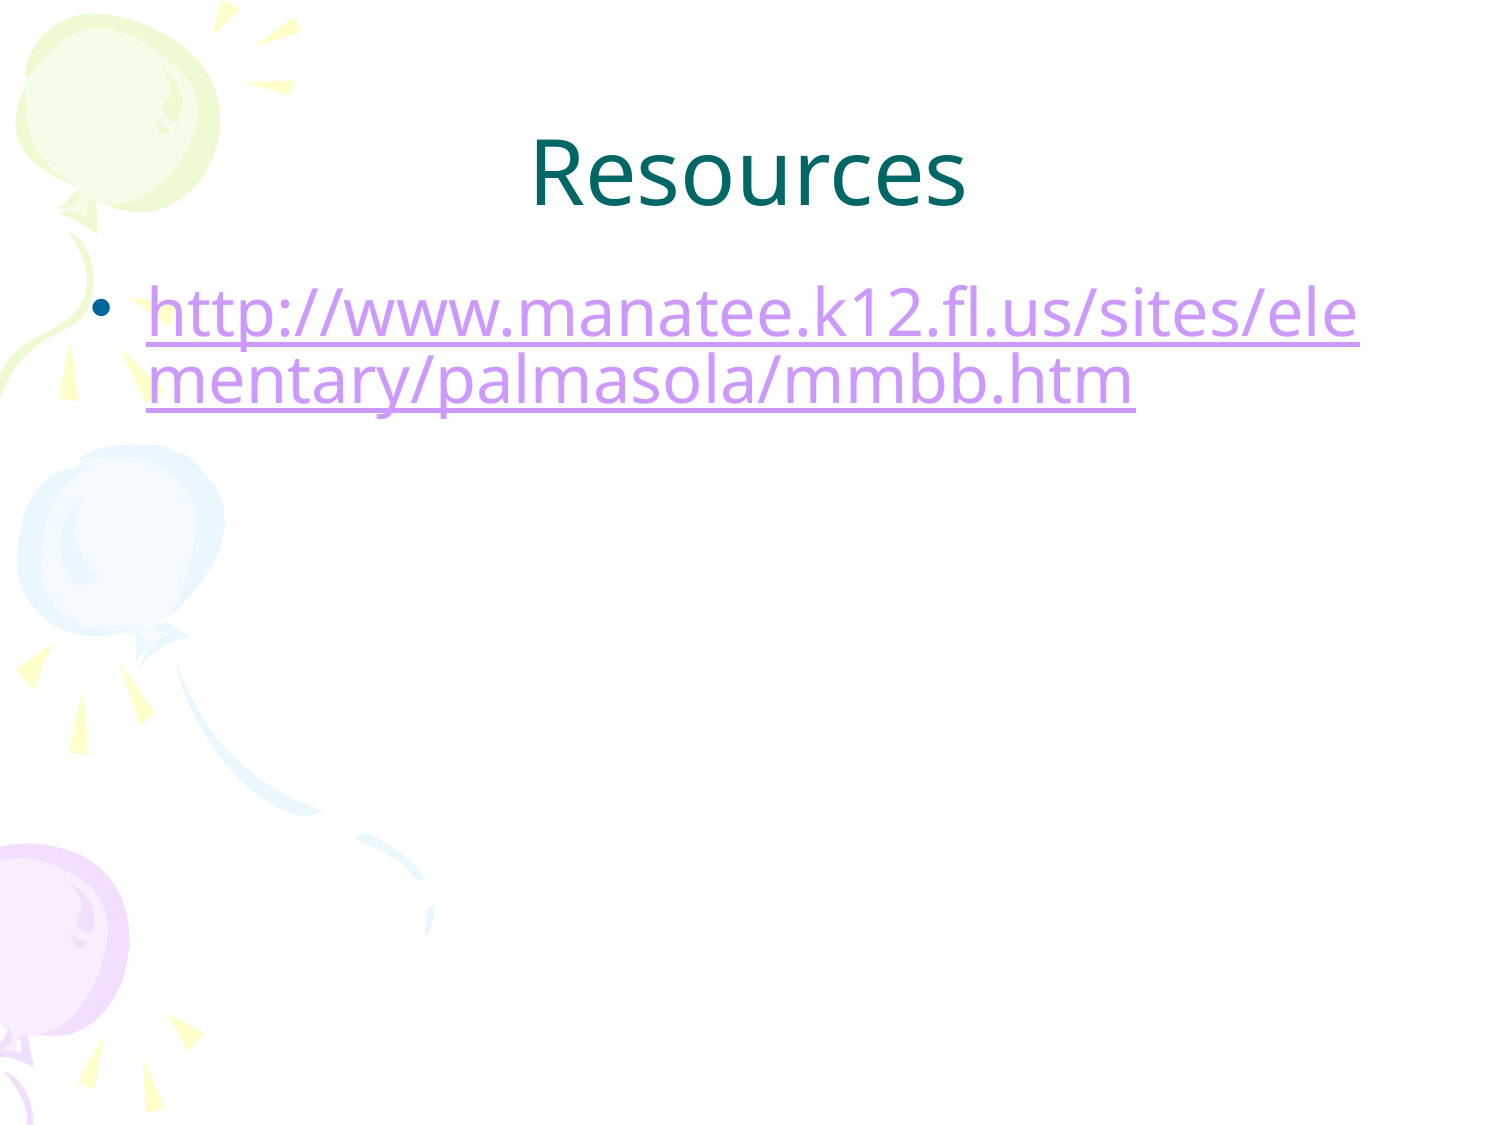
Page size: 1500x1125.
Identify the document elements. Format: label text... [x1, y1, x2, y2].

list http://www.manatee.k12.fl.us/sites/elementary/palmasola/mmbb.htm [74, 262, 1426, 994]
title Resources [72, 16, 1426, 233]
